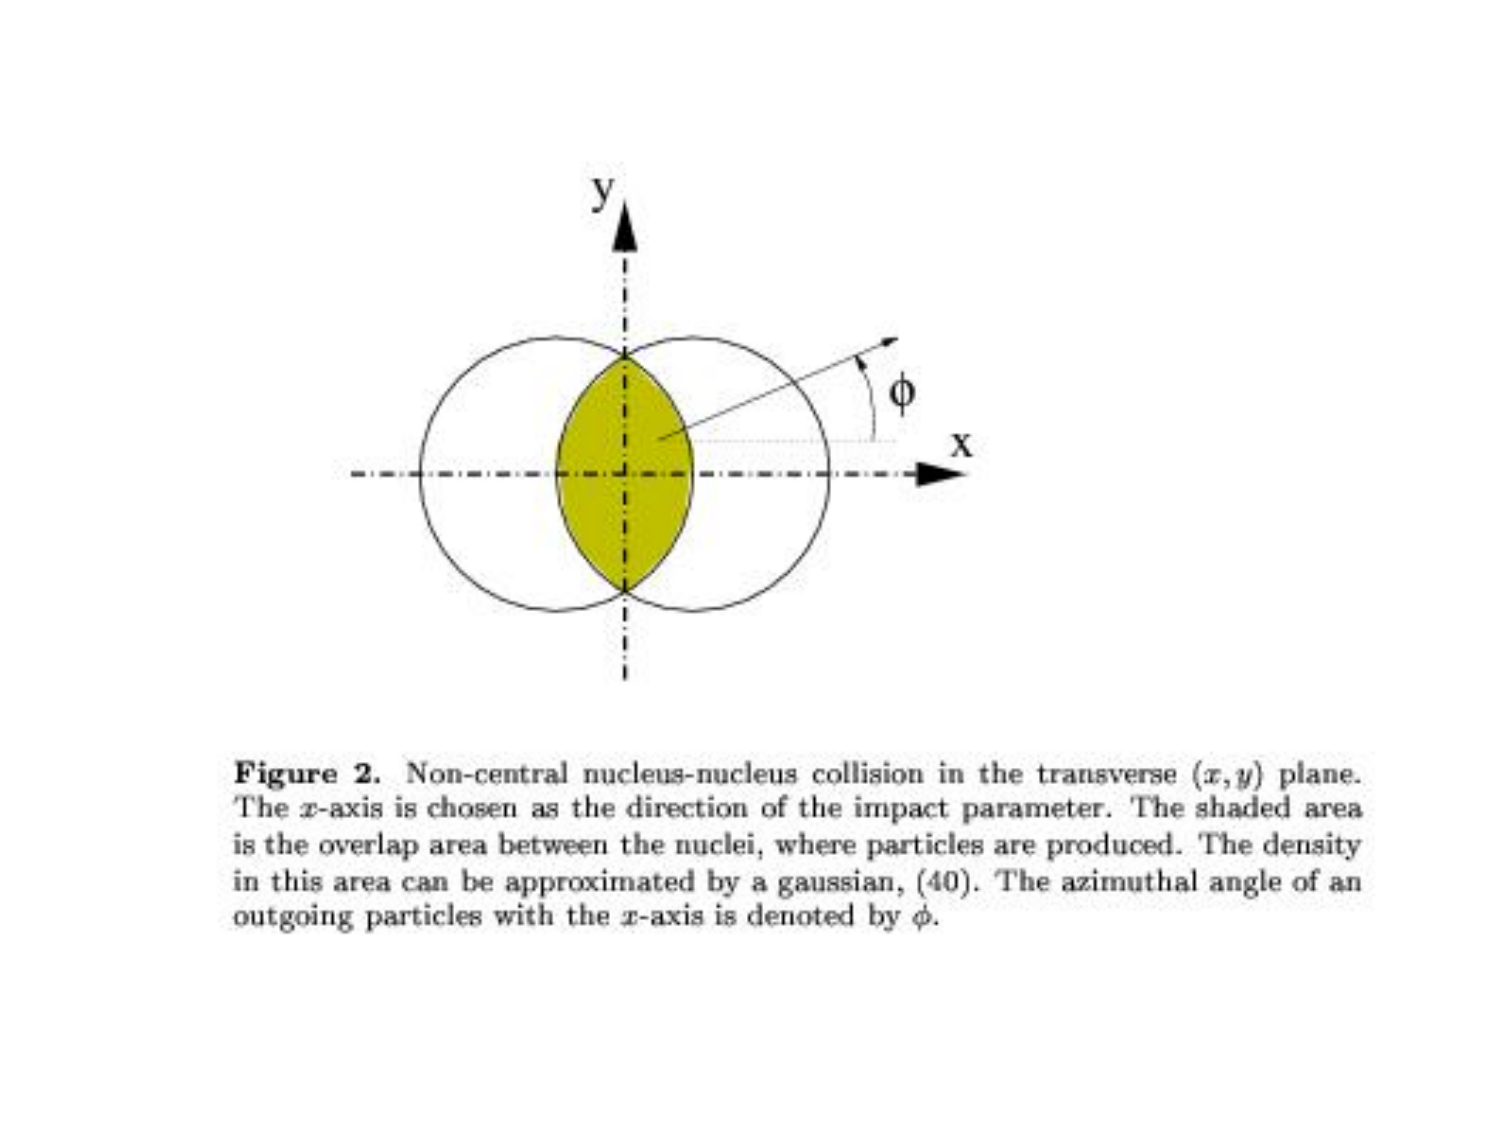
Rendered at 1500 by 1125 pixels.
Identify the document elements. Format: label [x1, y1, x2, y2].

list [128, 140, 1415, 974]
